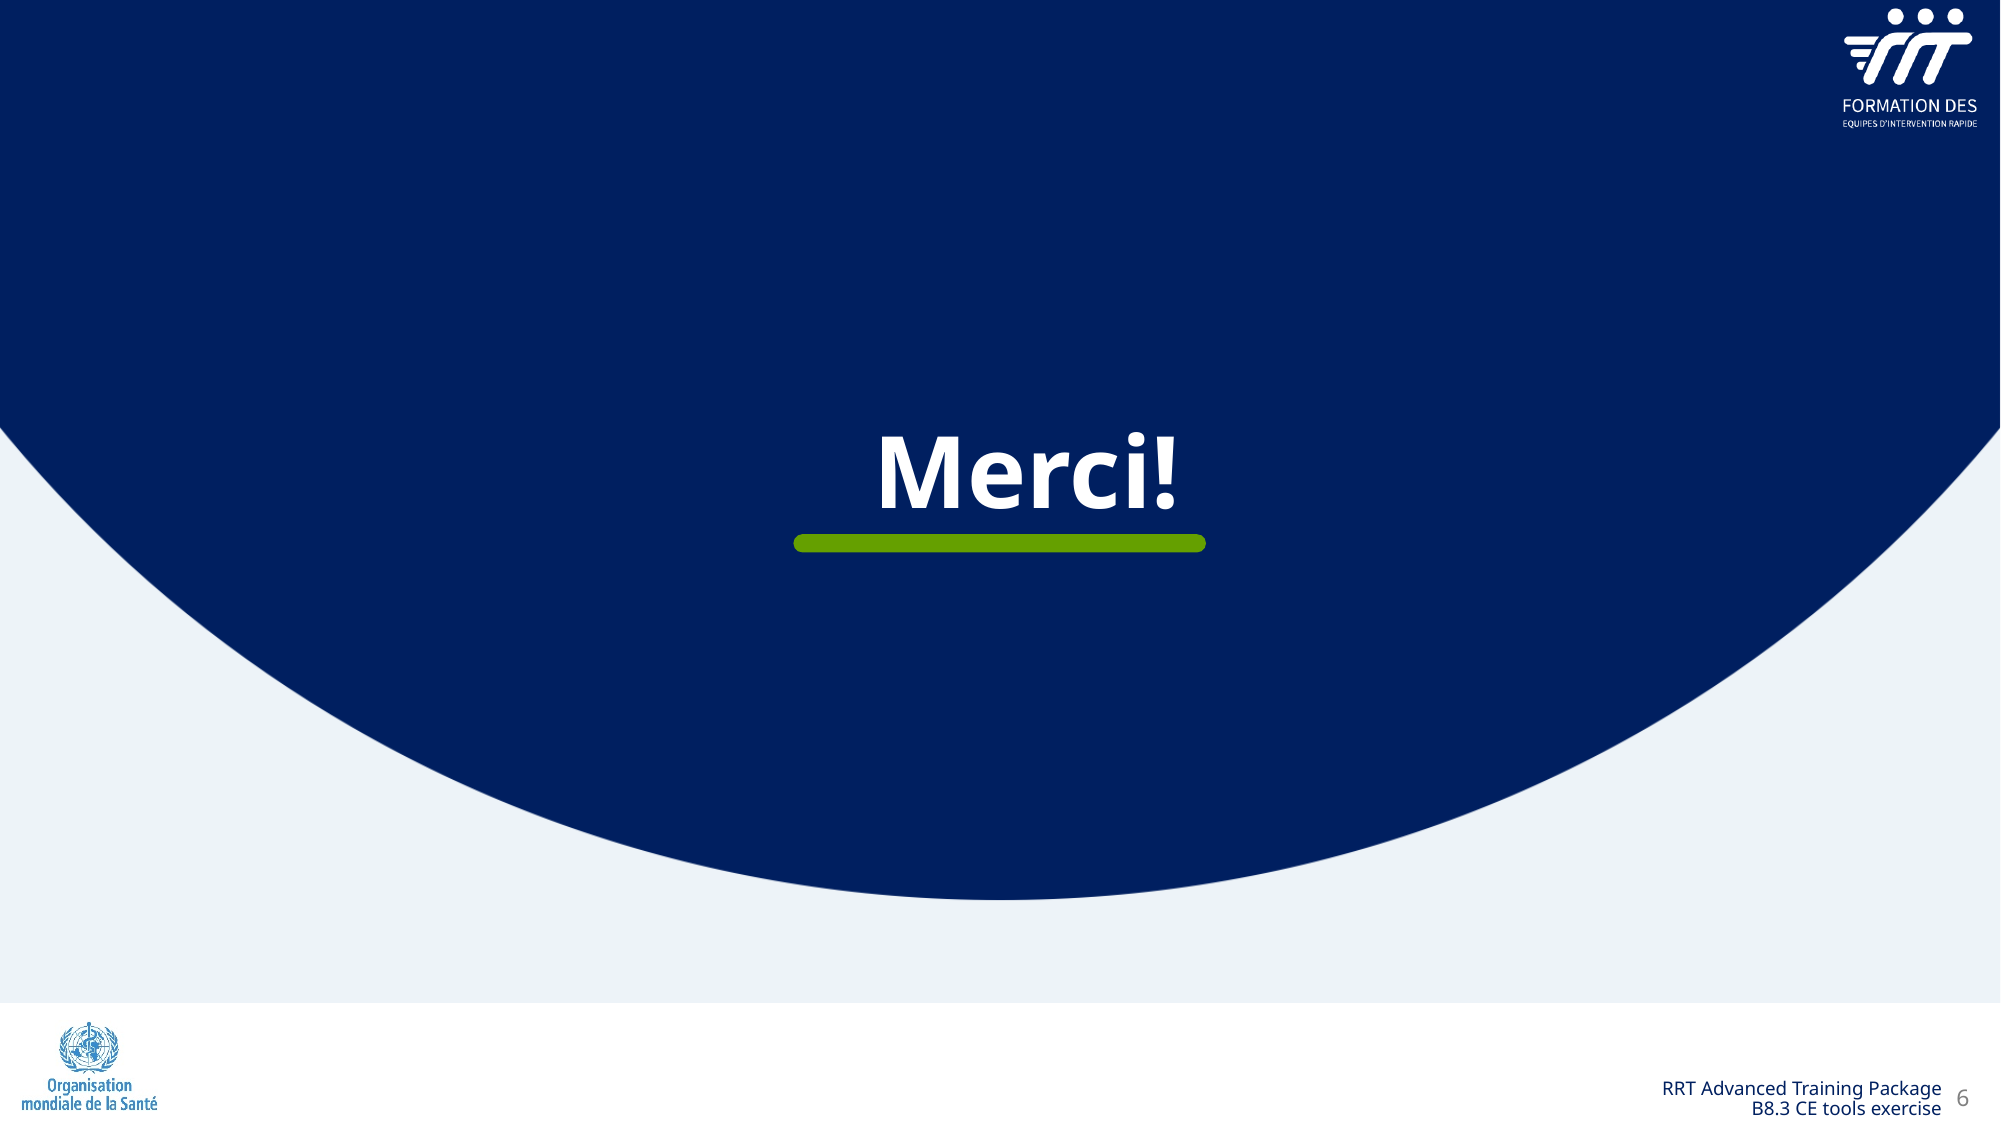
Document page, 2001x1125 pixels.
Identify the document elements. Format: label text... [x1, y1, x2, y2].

picture [20, 1020, 158, 1111]
list Merci! [95, 322, 1959, 631]
picture [0, 0, 2001, 1003]
